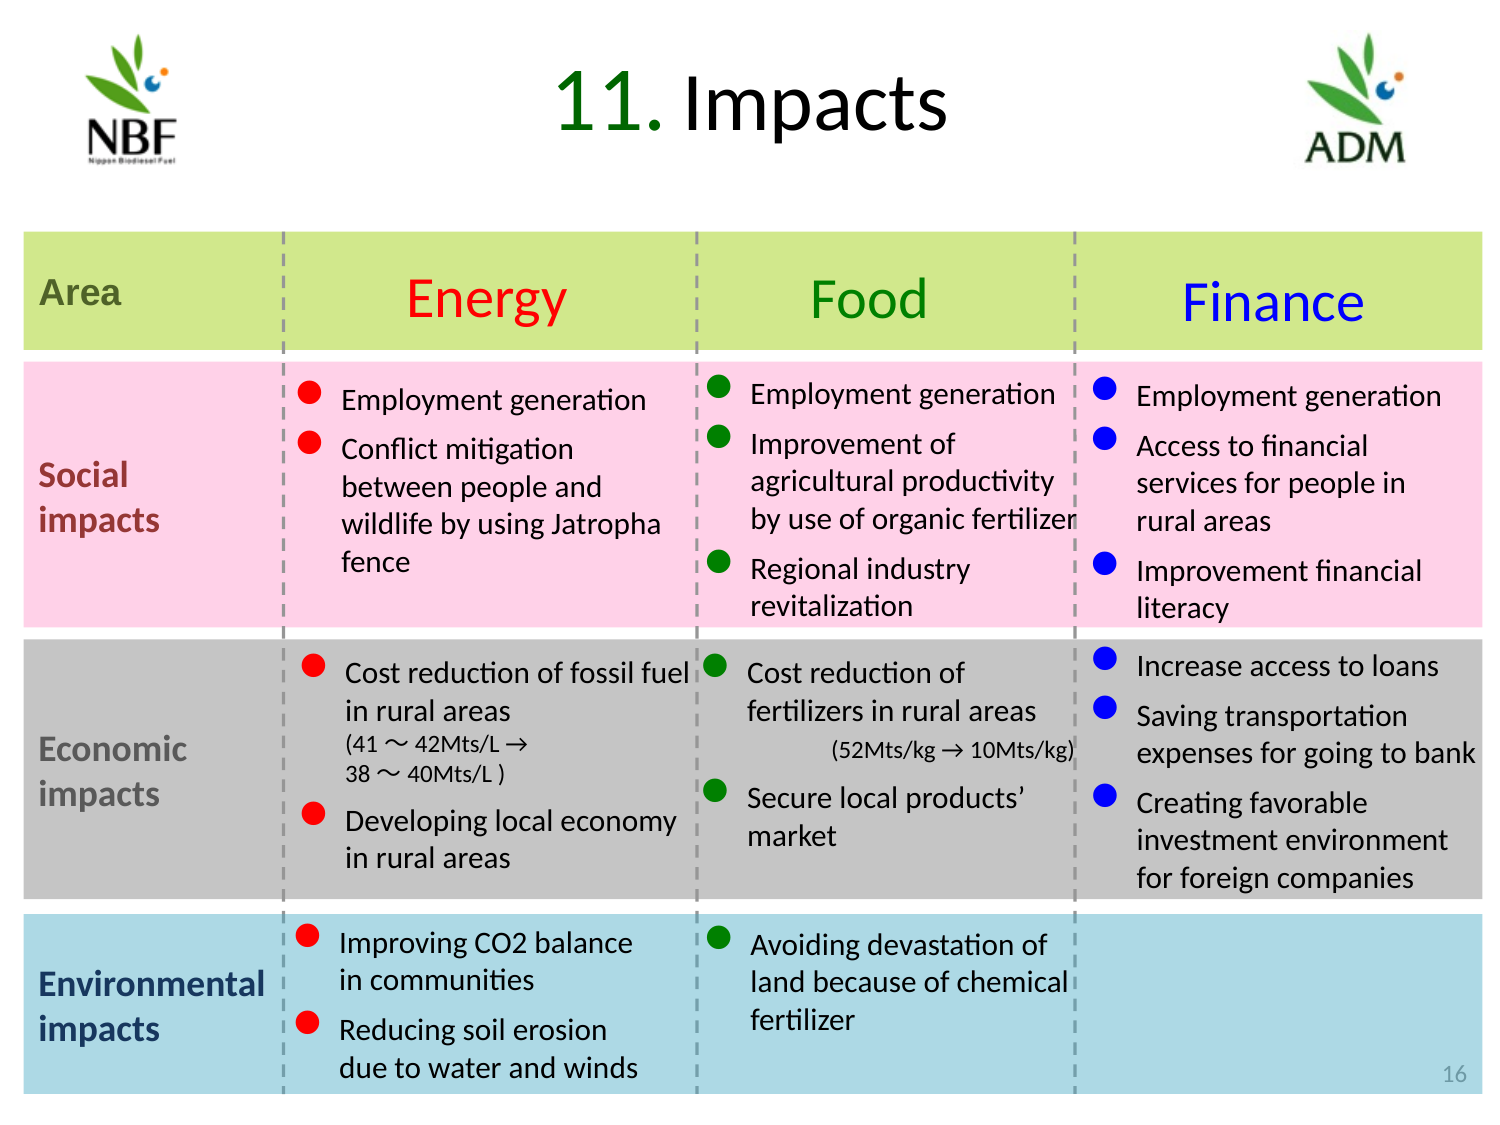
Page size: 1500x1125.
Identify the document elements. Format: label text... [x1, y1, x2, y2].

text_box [23, 231, 1500, 1095]
picture [1326, 30, 1426, 171]
picture [80, 30, 174, 171]
text_box 11. Impacts [174, 15, 1326, 173]
